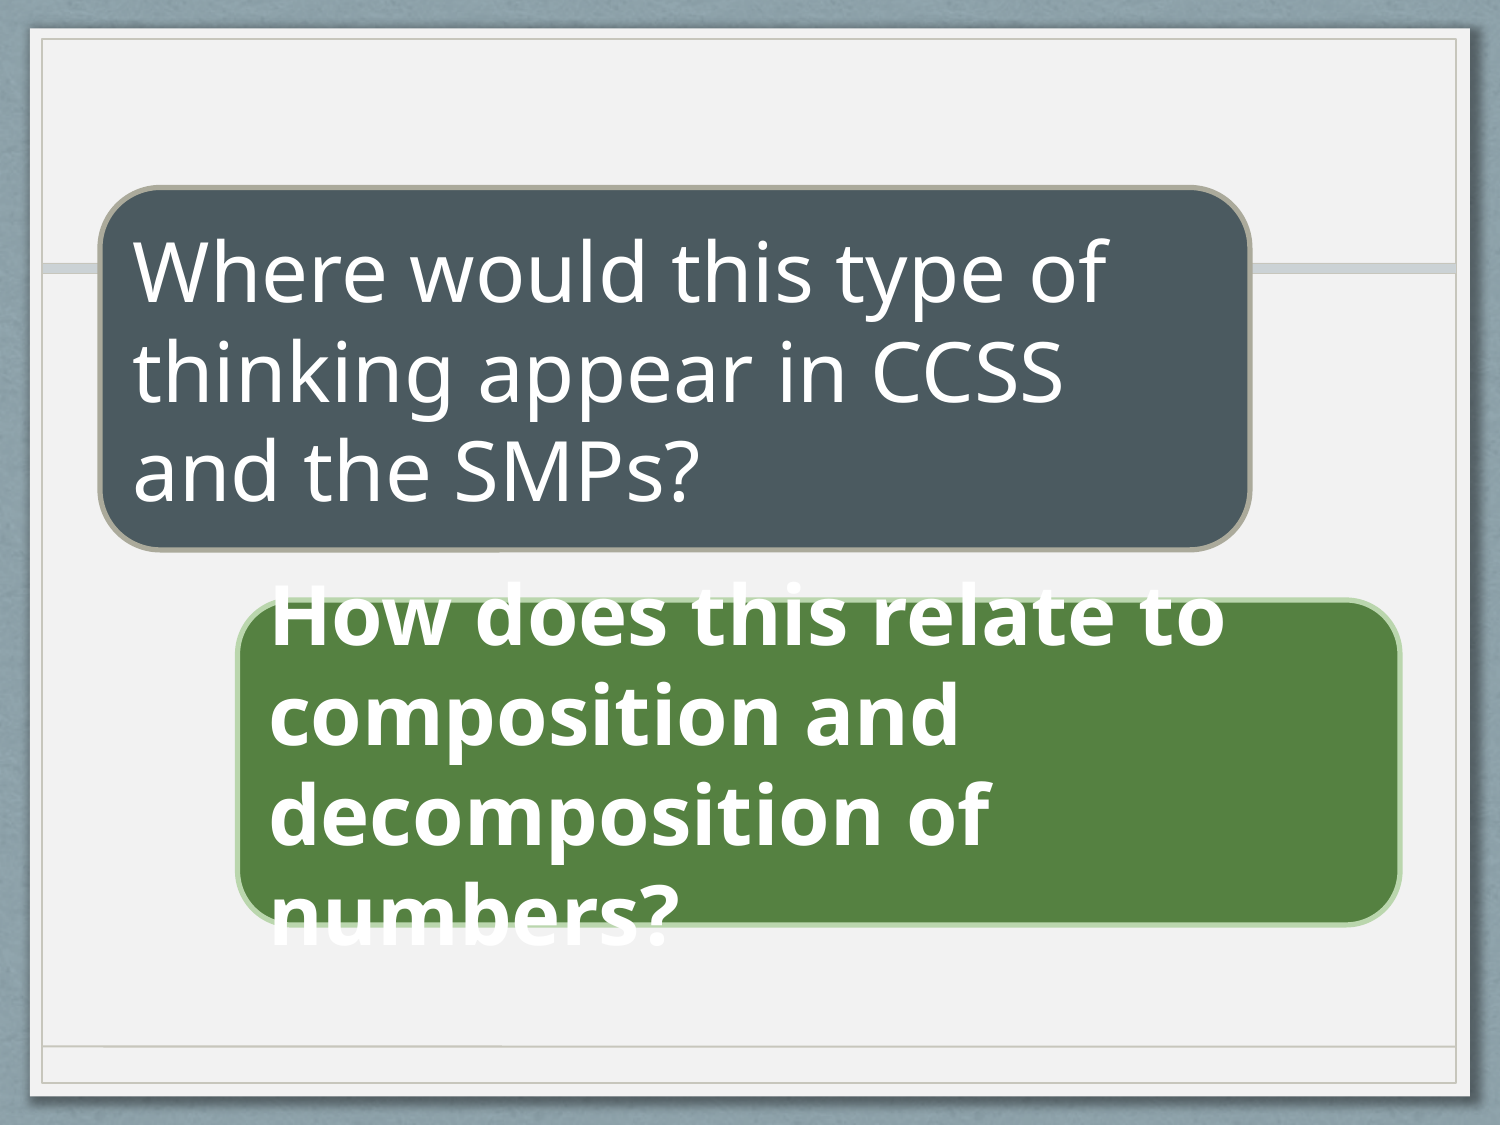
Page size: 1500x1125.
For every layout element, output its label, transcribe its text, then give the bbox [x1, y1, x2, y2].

text_box How does this relate to composition and decomposition of numbers? [234, 597, 1403, 928]
text_box Where would this type of thinking appear in CCSS and the SMPs? [97, 184, 1253, 553]
